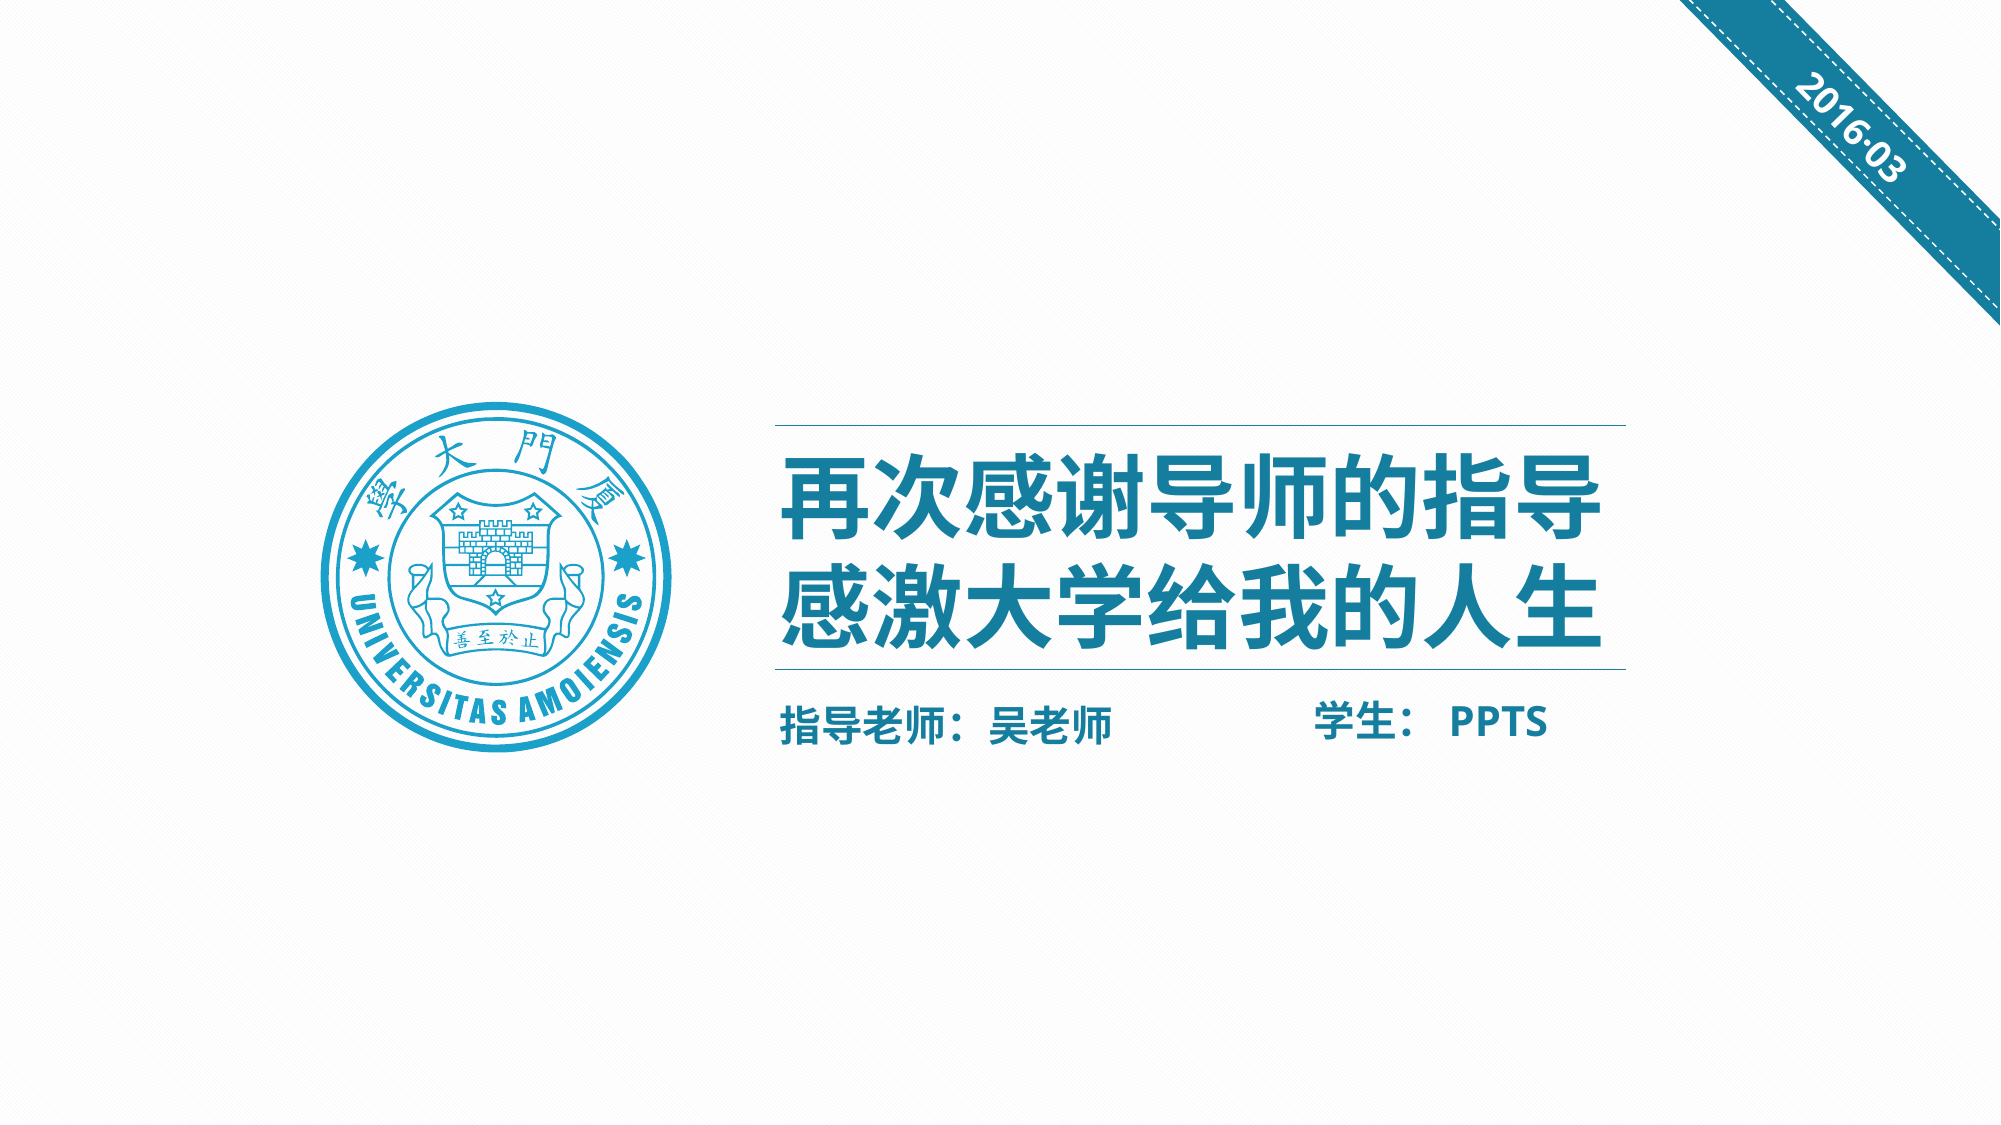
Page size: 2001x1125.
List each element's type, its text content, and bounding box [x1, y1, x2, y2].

text_box 再次感谢导师的指导 感激大学给我的人生 [765, 432, 1621, 668]
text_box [320, 401, 673, 753]
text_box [1673, 0, 2000, 401]
text_box 学生：PPTS [1298, 687, 1564, 752]
text_box 指导老师：吴老师 [764, 692, 1129, 758]
